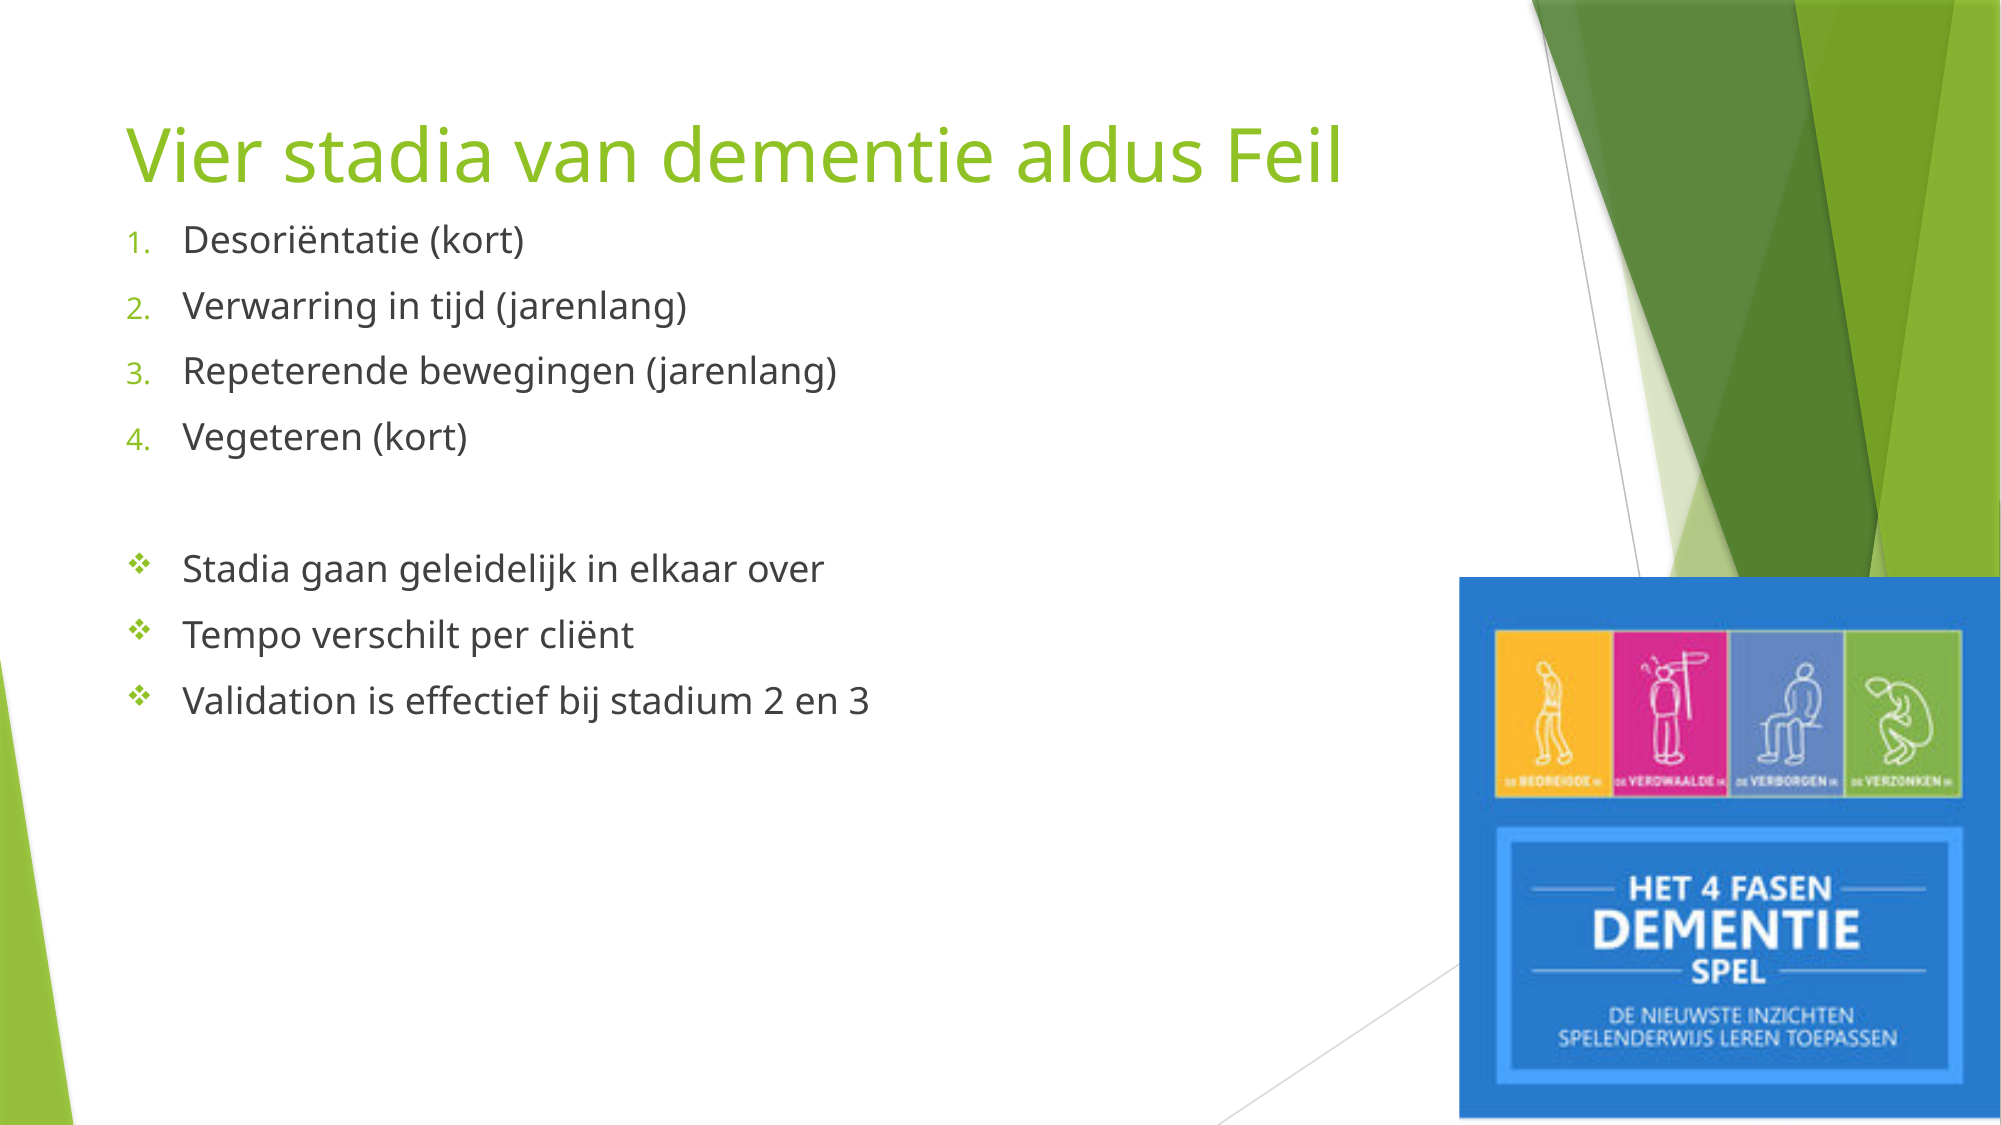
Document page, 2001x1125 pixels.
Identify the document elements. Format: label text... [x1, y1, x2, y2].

picture [1458, 577, 2000, 1125]
list Desoriëntatie (kort) Verwarring in tijd (jarenlang) Repeterende bewegingen (jarenlang) Vegeteren (kort) Stadia gaan geleidelijk in elkaar over Tempo verschilt per cliënt Validation is effectief bij stadium 2 en 3 [111, 208, 1522, 845]
title Vier stadia van dementie aldus Feil [111, 99, 1522, 208]
